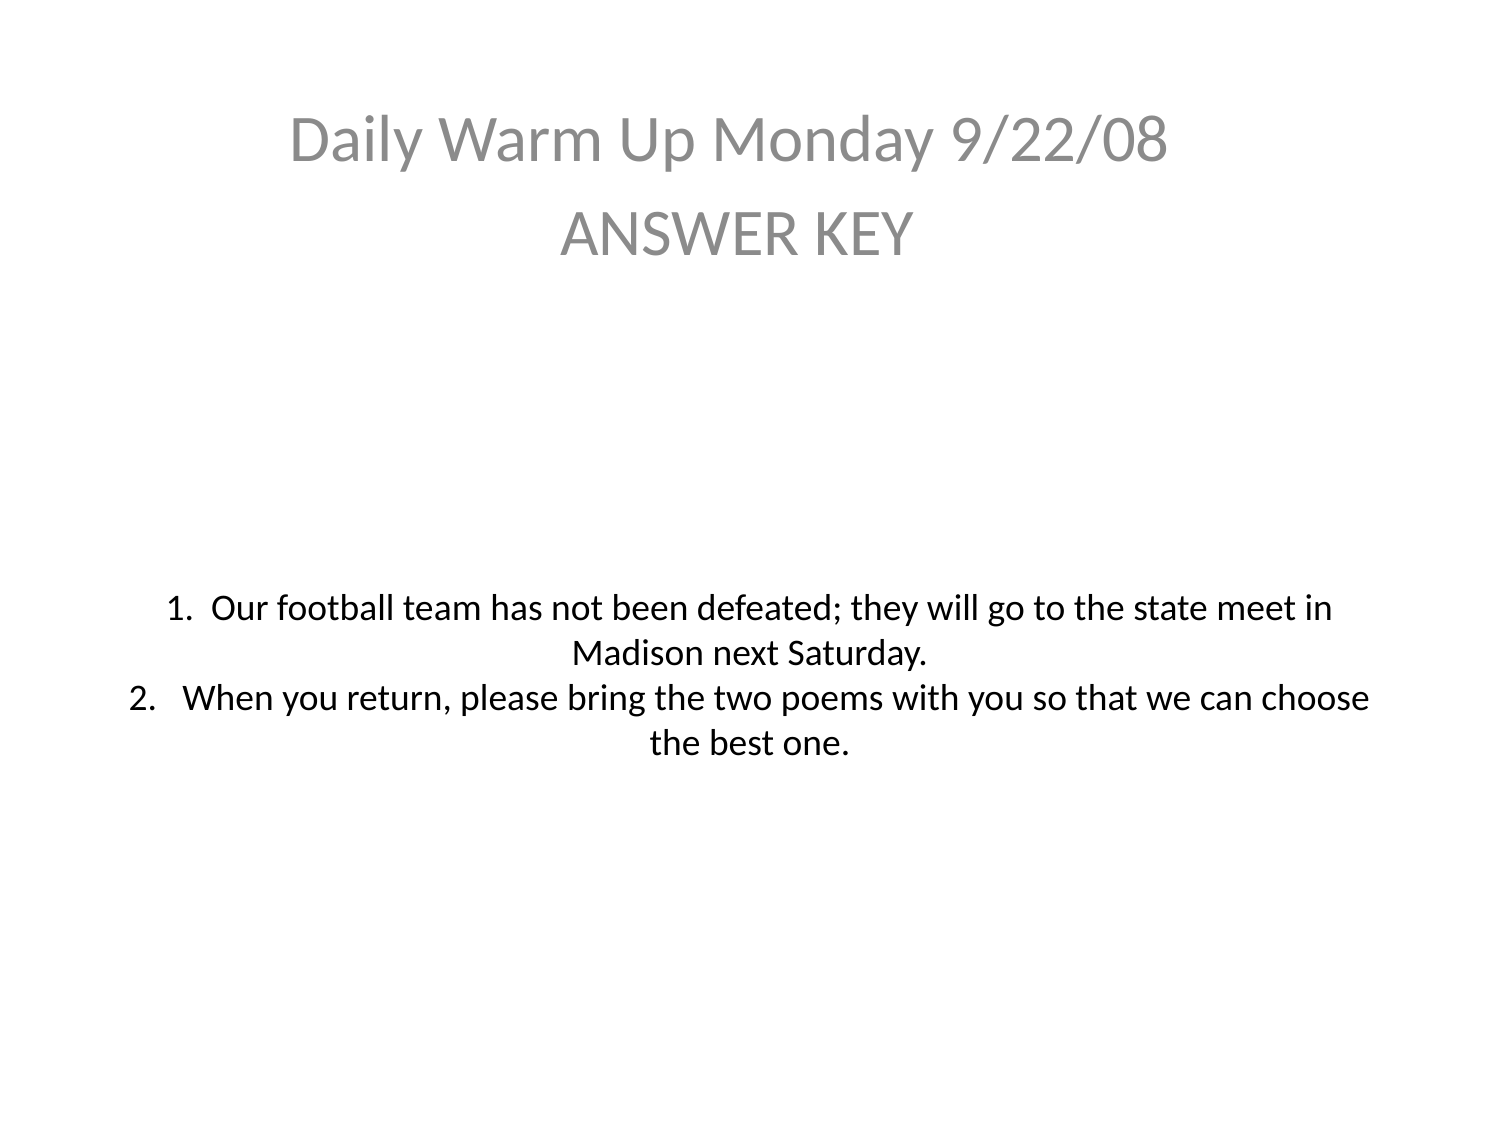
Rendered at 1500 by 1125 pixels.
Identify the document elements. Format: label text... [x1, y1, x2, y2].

subtitle Daily Warm Up Monday 9/22/08 ANSWER KEY [212, 87, 1263, 375]
title 1. Our football team has not been defeated; they will go to the state meet in Madison next Saturday. 2. When you return, please bring the two poems with you so that we can choose the best one. [112, 575, 1388, 817]
